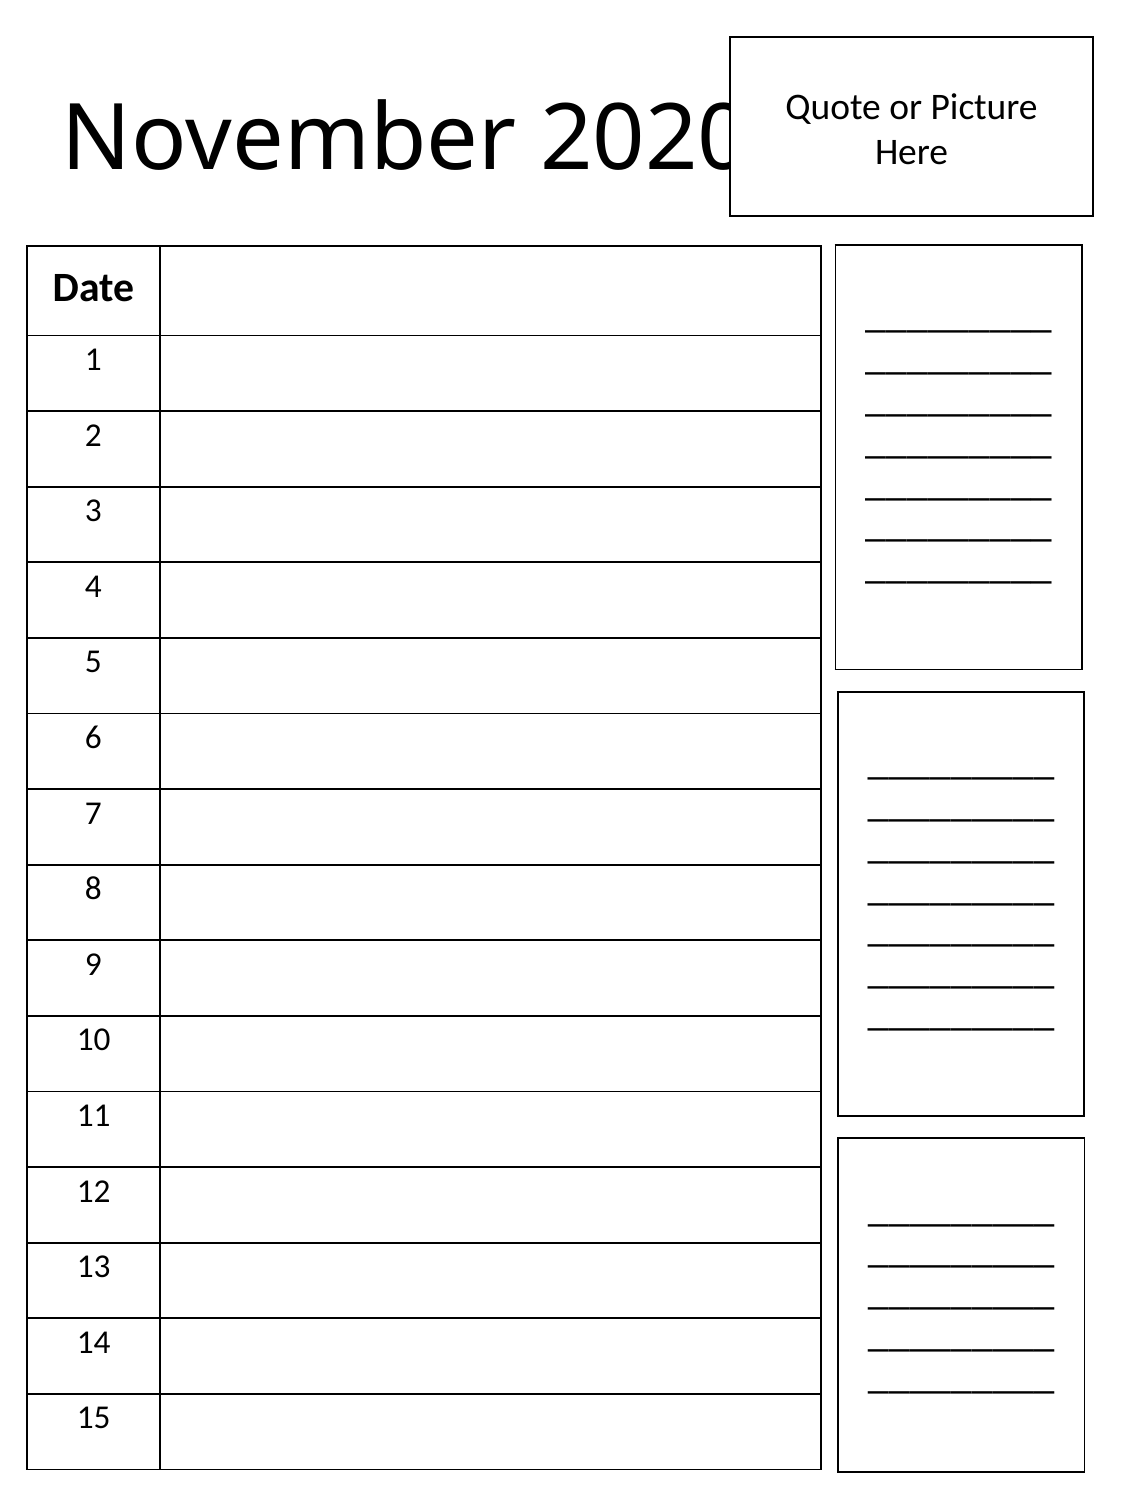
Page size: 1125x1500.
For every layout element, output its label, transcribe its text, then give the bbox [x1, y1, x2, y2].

table_cell [161, 412, 820, 486]
table_cell [161, 866, 820, 939]
table_cell 6 [28, 714, 159, 788]
table_cell [161, 488, 820, 561]
table_cell 13 [28, 1244, 159, 1317]
table_header _____________________________________________ [839, 1139, 1084, 1471]
table_cell [161, 1244, 820, 1317]
table_header [161, 247, 820, 335]
table_cell 10 [28, 1017, 159, 1091]
table_cell [161, 1395, 820, 1469]
table_cell [161, 563, 820, 637]
table_cell [161, 639, 820, 713]
table_cell 1 [28, 336, 159, 410]
table_cell [161, 1017, 820, 1091]
table_cell 7 [28, 790, 159, 864]
table_cell [161, 941, 820, 1015]
table_cell 9 [28, 941, 159, 1015]
table_cell 4 [28, 563, 159, 637]
table_header _______________________________________________________________ [836, 246, 1081, 669]
table_cell [161, 714, 820, 788]
table_cell 2 [28, 412, 159, 486]
table_cell 11 [28, 1092, 159, 1166]
table_cell 5 [28, 639, 159, 713]
title November 2020 [46, 56, 729, 197]
table_cell [161, 1092, 820, 1166]
table_cell 14 [28, 1319, 159, 1393]
table_cell 12 [28, 1168, 159, 1242]
table_header Date [28, 247, 159, 335]
table_cell 15 [28, 1395, 159, 1469]
table_cell [161, 790, 820, 864]
table_cell [161, 336, 820, 410]
table_cell 3 [28, 488, 159, 561]
table_cell 8 [28, 866, 159, 939]
text_box Quote or Picture Here [729, 36, 1094, 217]
table_cell [161, 1168, 820, 1242]
table_header _______________________________________________________________ [839, 693, 1083, 1115]
table_cell [161, 1319, 820, 1393]
